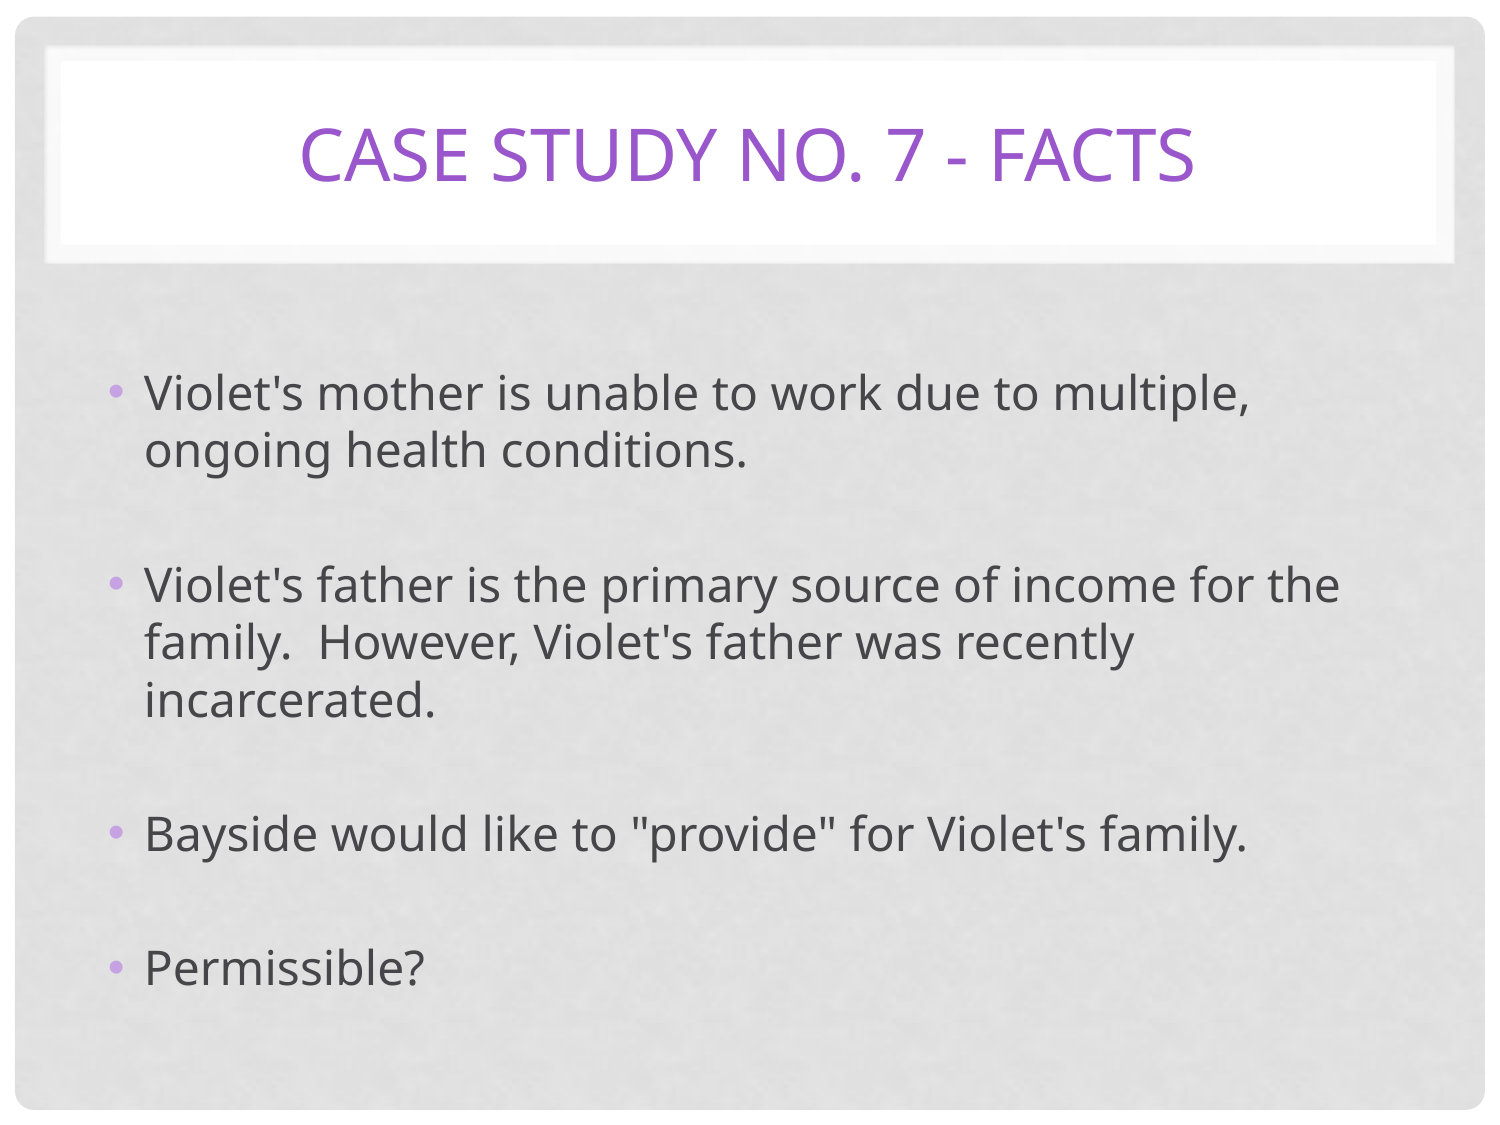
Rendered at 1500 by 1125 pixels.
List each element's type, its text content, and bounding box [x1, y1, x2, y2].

title Case study no. 7 - Facts [69, 66, 1425, 238]
list Violet's mother is unable to work due to multiple, ongoing health conditions. Violet's father is the primary source of income for the family. However, Violet's father was recently incarcerated. Bayside would like to "provide" for Violet's family. Permissible? [75, 287, 1425, 1005]
